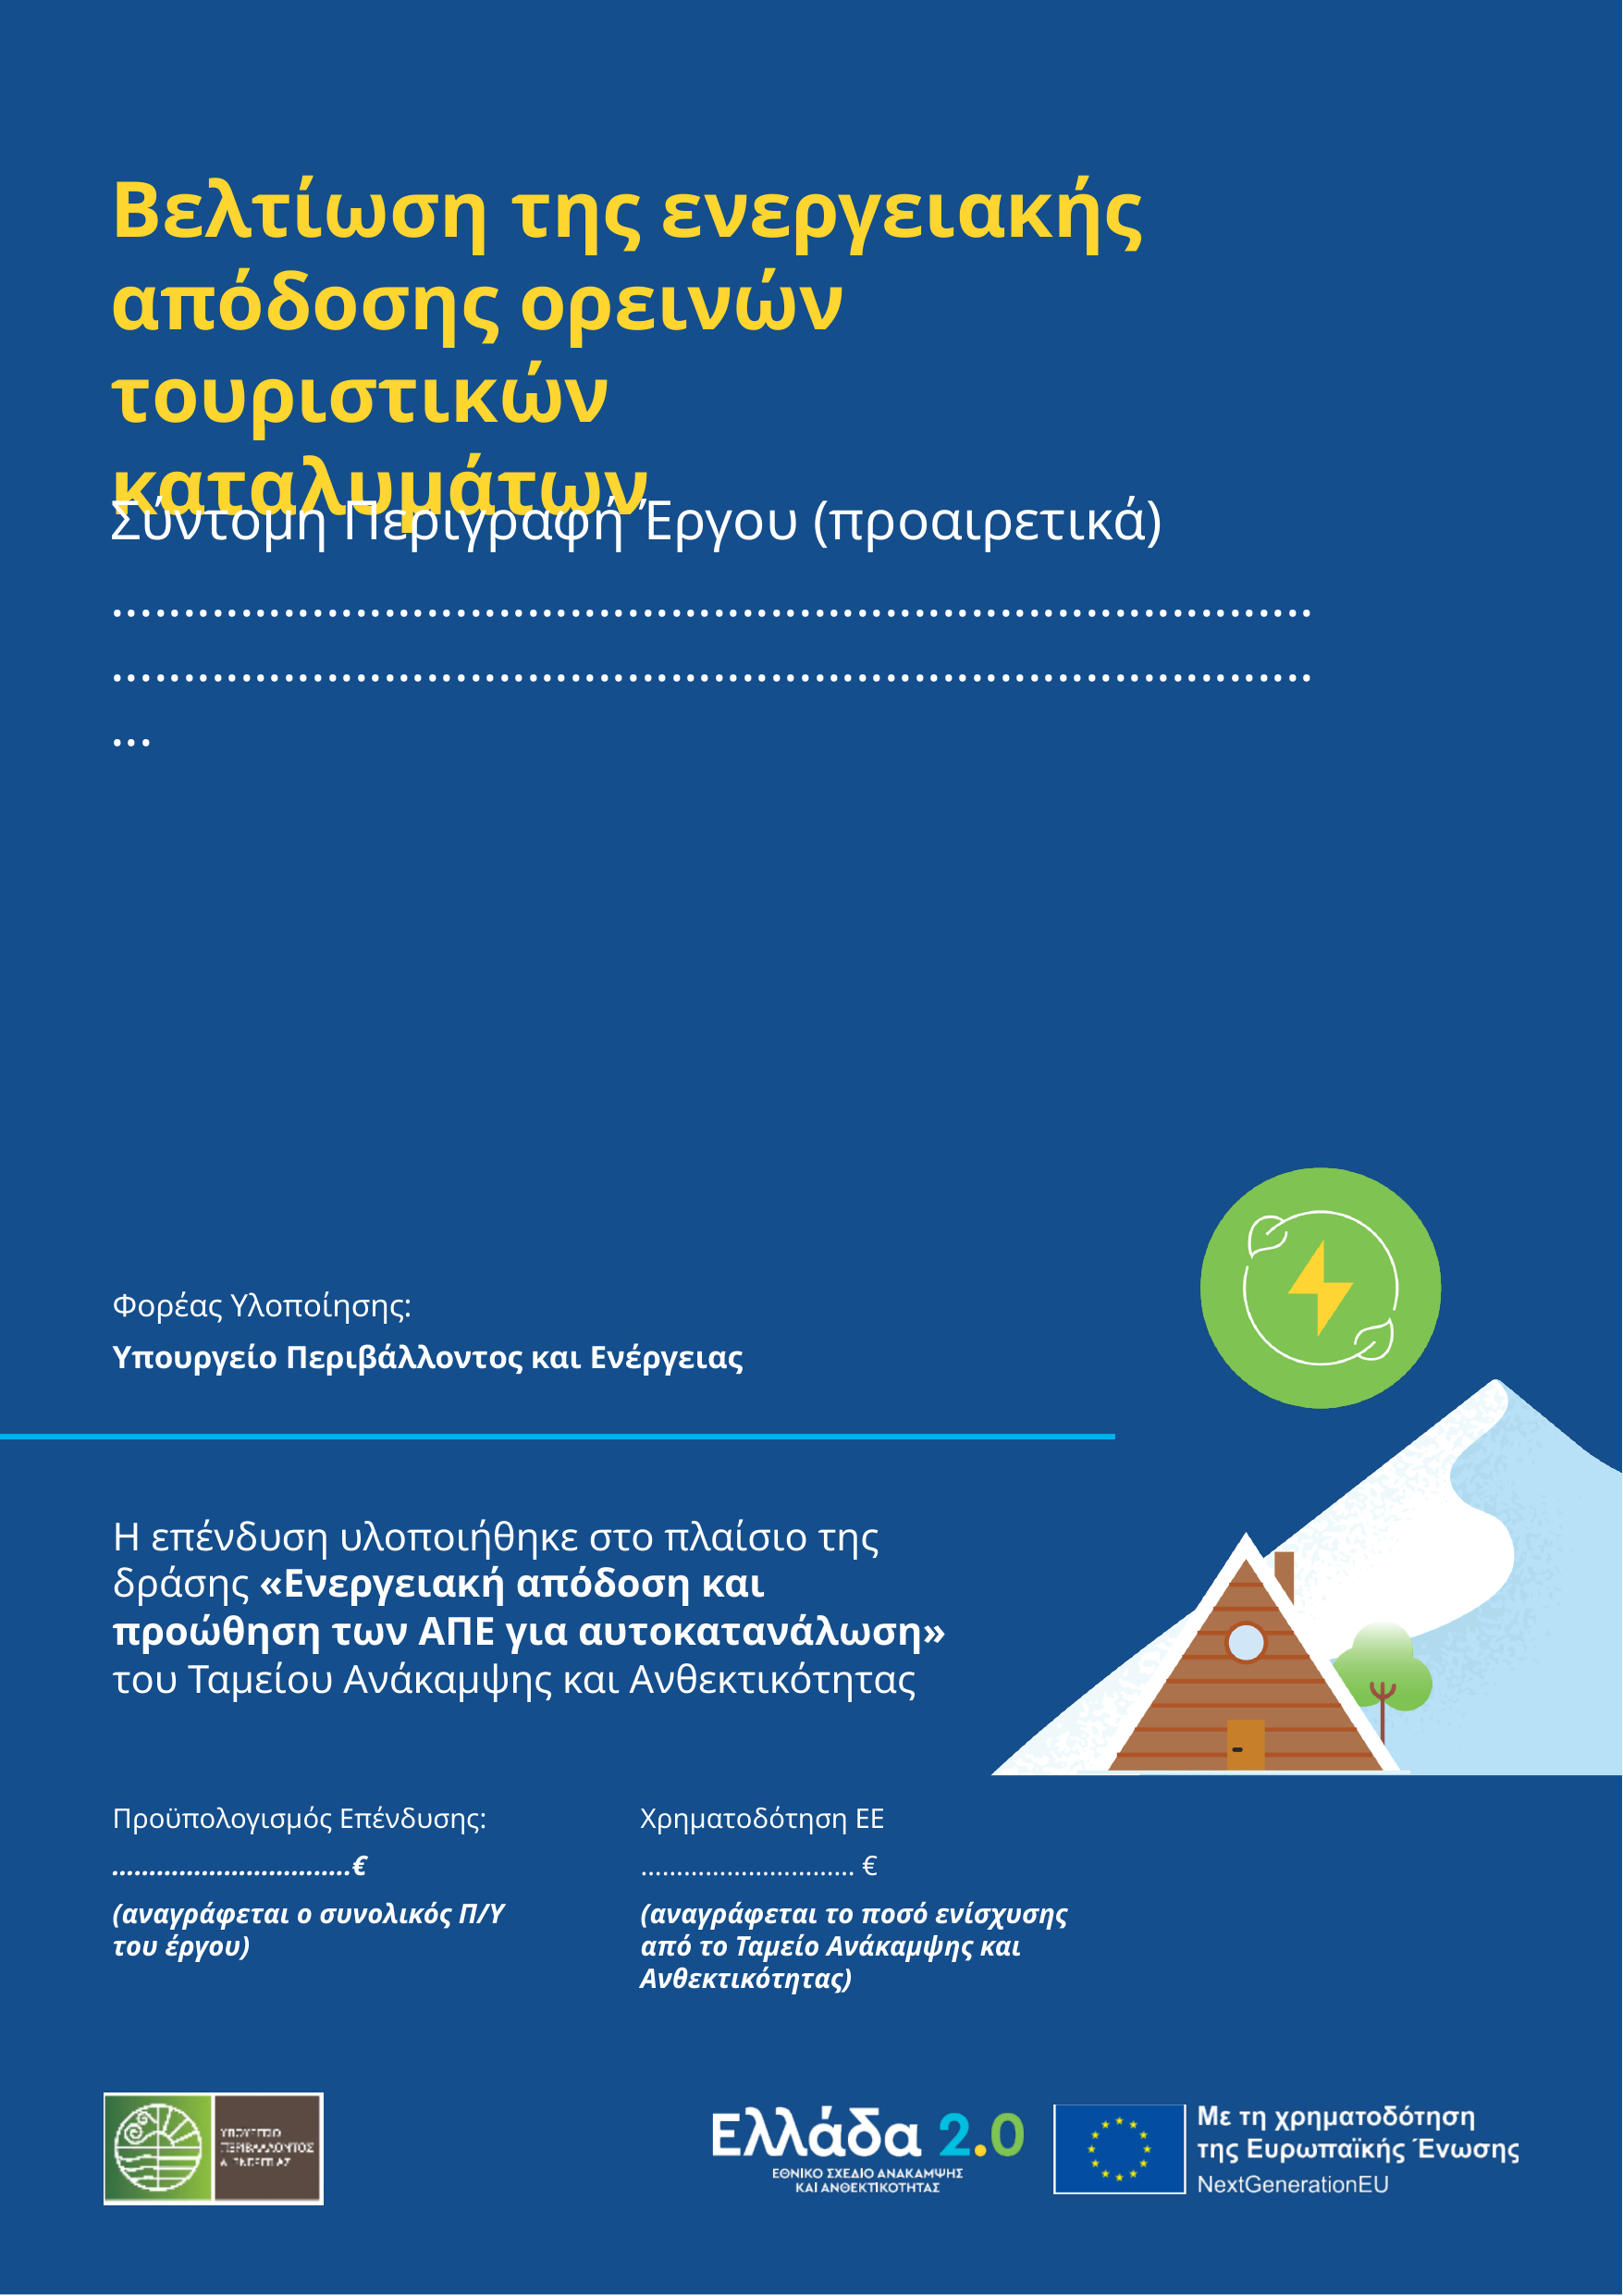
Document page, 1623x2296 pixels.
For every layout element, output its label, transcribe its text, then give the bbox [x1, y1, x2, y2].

text_box Σύντομη Περιγραφή Έργου (προαιρετικά) ........................................................................................................................................................................... [110, 486, 1320, 758]
picture [103, 2092, 324, 2205]
text_box Χρηματοδότηση ΕΕ ………………………… € (αναγράφεται το ποσό ενίσχυσης από το Ταμείο Ανάκαμψης και Ανθεκτικότητας) [638, 1801, 1077, 1994]
picture [712, 2104, 1519, 2194]
text_box Η επένδυση υλοποιήθηκε στο πλαίσιο της δράσης «Ενεργειακή απόδοση και προώθηση των ΑΠΕ για αυτοκατανάλωση» του Ταμείου Ανάκαμψης και Ανθεκτικότητας [110, 1510, 933, 1701]
text_box Φορέας Υλοποίησης: Υπουργείο Περιβάλλοντος και Ενέργειας [110, 1286, 756, 1376]
text_box Προϋπολογισμός Επένδυσης: …………………………..€ (αναγράφεται ο συνολικός Π/Υ του έργου) [110, 1801, 523, 1961]
title Βελτίωση της ενεργειακής απόδοσης ορεινών τουριστικών καταλυμάτων [110, 160, 1159, 486]
picture [938, 1112, 1623, 1819]
